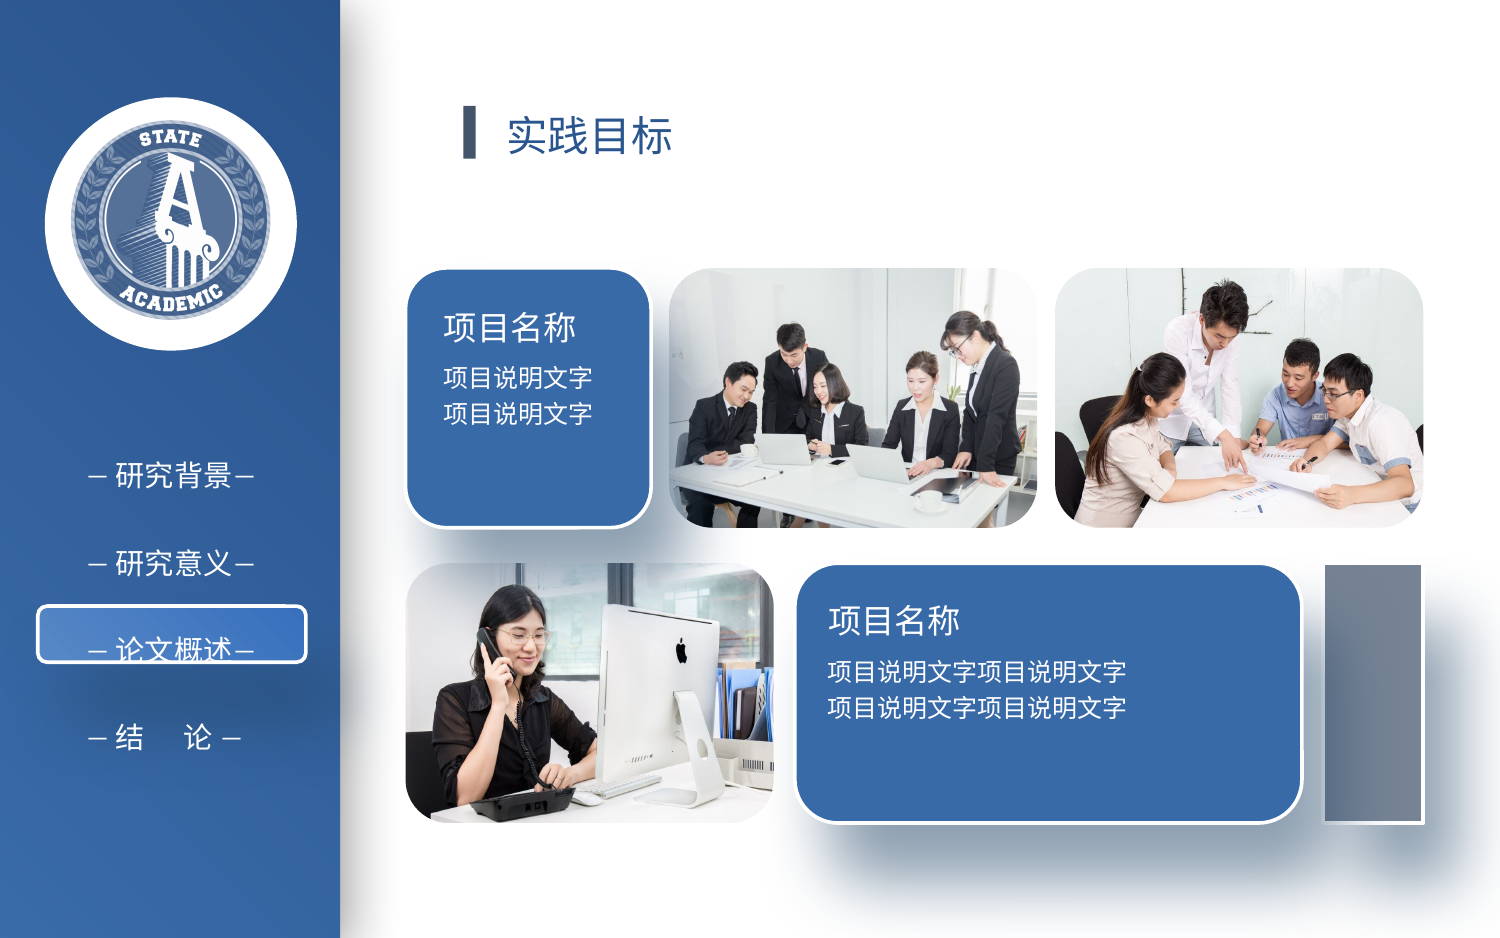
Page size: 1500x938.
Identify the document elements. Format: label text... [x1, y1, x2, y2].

text_box 项目名称 [813, 585, 979, 658]
text_box 项目名称 [429, 291, 594, 365]
text_box [792, 561, 1305, 826]
text_box [405, 563, 774, 824]
text_box [461, 104, 478, 161]
text_box 实践目标 [491, 102, 689, 168]
text_box [403, 265, 654, 530]
text_box [673, 268, 1038, 528]
text_box 项目说明文字项目说明文字 项目说明文字项目说明文字 [812, 642, 1289, 739]
text_box [1321, 561, 1425, 825]
text_box [1055, 267, 1424, 528]
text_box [0, 0, 341, 938]
text_box 项目说明文字 项目说明文字 [428, 349, 616, 446]
